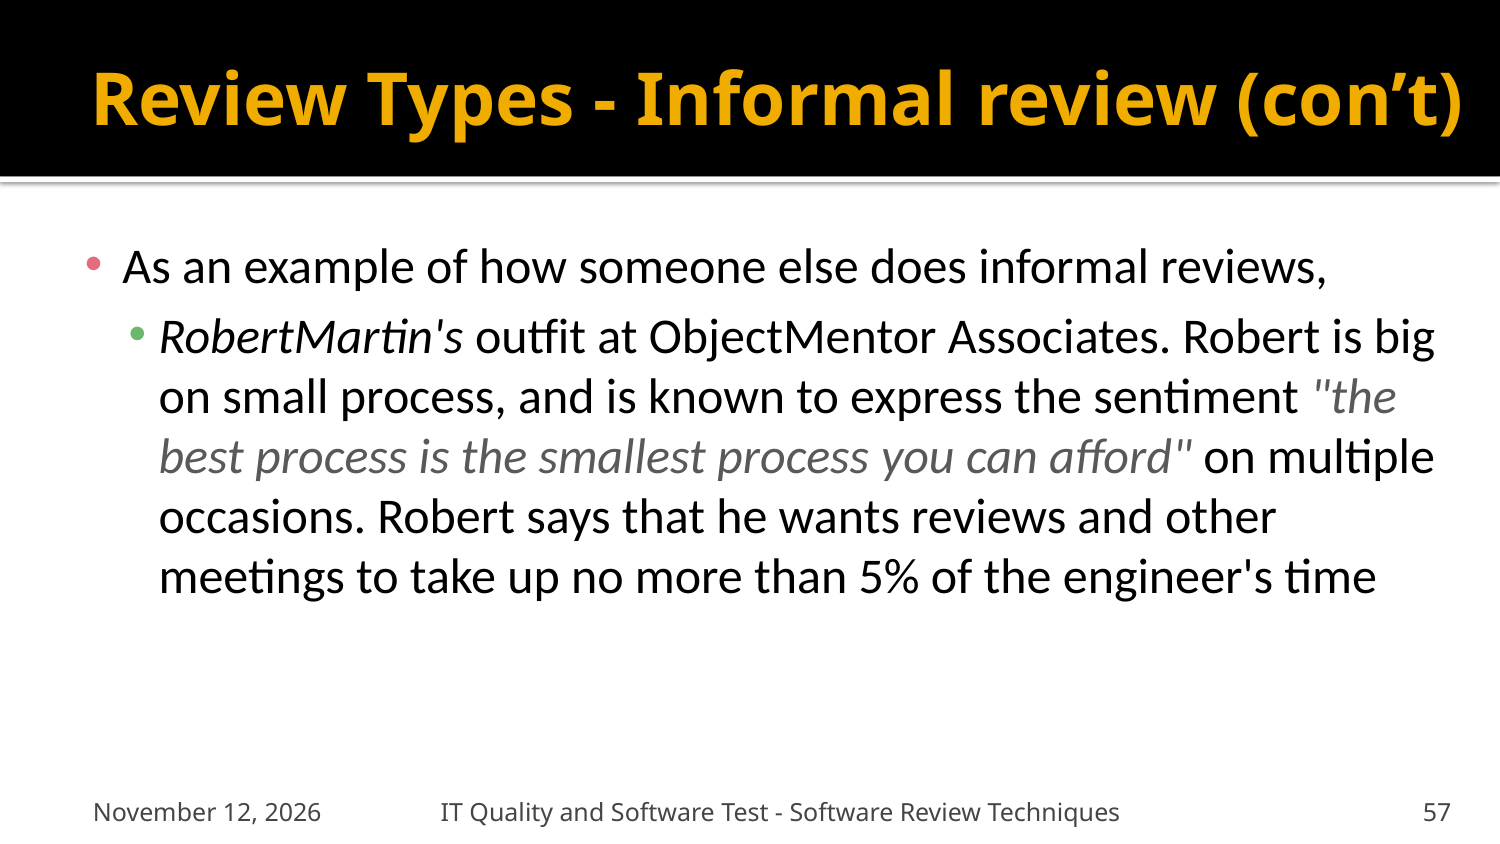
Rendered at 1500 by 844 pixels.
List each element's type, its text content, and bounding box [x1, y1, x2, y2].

title Review Types - Informal review (con’t) [75, 19, 1500, 174]
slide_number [75, 796, 425, 831]
slide_number 57 [1345, 796, 1467, 831]
list As an example of how someone else does informal reviews, RobertMartin's outfit at ObjectMentor Associates. Robert is big on small process, and is known to express the sentiment "the best process is the smallest process you can afford" on multiple occasions. Robert says that he wants reviews and other meetings to take up no more than 5% of the engineer's time [0, 218, 1475, 716]
footer IT Quality and Software Test - Software Review Techniques [433, 796, 1337, 831]
